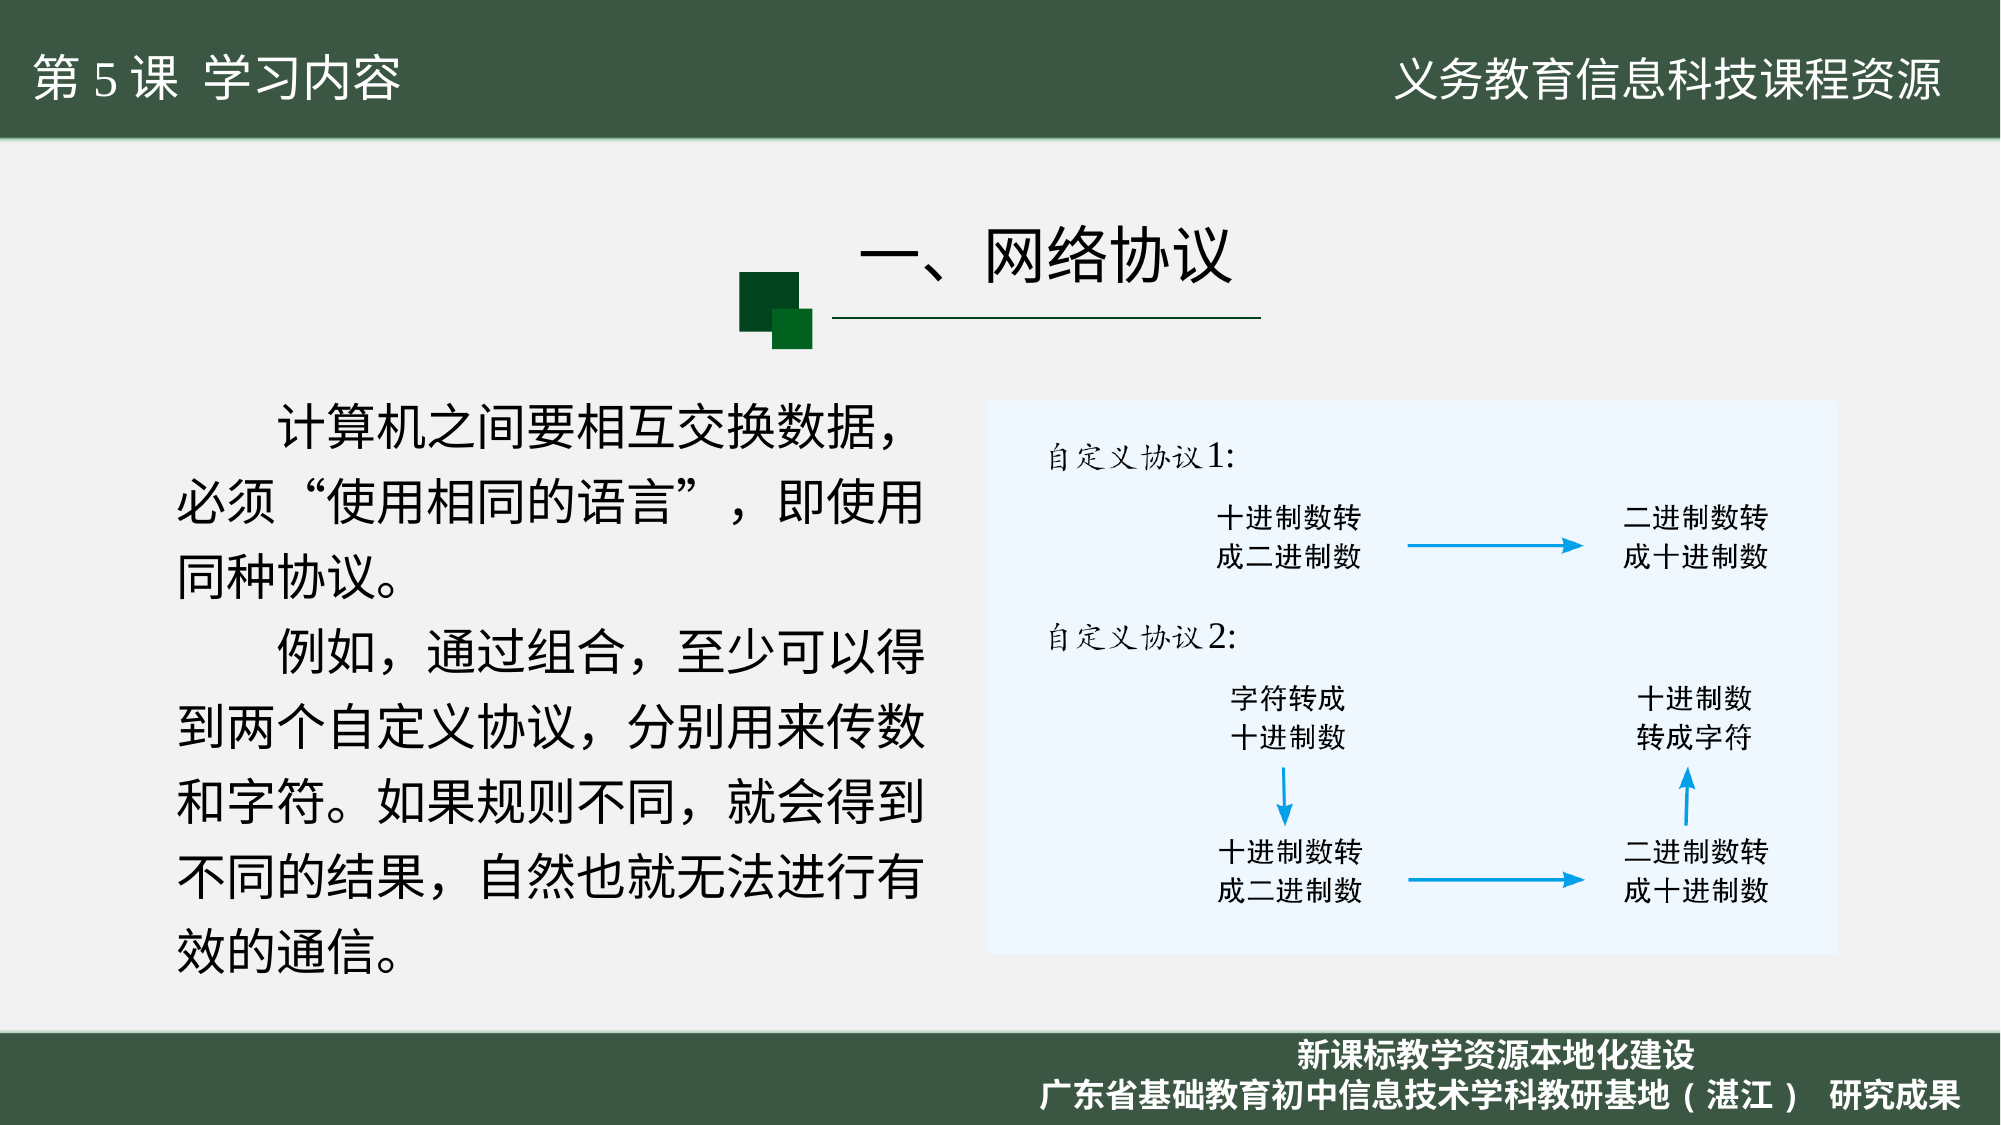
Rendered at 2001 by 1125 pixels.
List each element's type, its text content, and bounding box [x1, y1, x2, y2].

text_box 新课标教学资源本地化建设 广东省基础教育初中信息技术学科教研基地(湛江) 研究成果 [1007, 1027, 1994, 1118]
text_box 第5课 学习内容 [16, 45, 662, 140]
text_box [739, 208, 1261, 350]
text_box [987, 401, 1837, 955]
picture [0, 0, 2001, 1125]
text_box 计算机之间要相互交换数据，必须“使用相同的语言”，即使用同种协议。 例如，通过组合，至少可以得到两个自定义协议，分别用来传数和字符。如果规则不同，就会得到不同的结果，自然也就无法进行有效的通信。 [161, 372, 962, 988]
